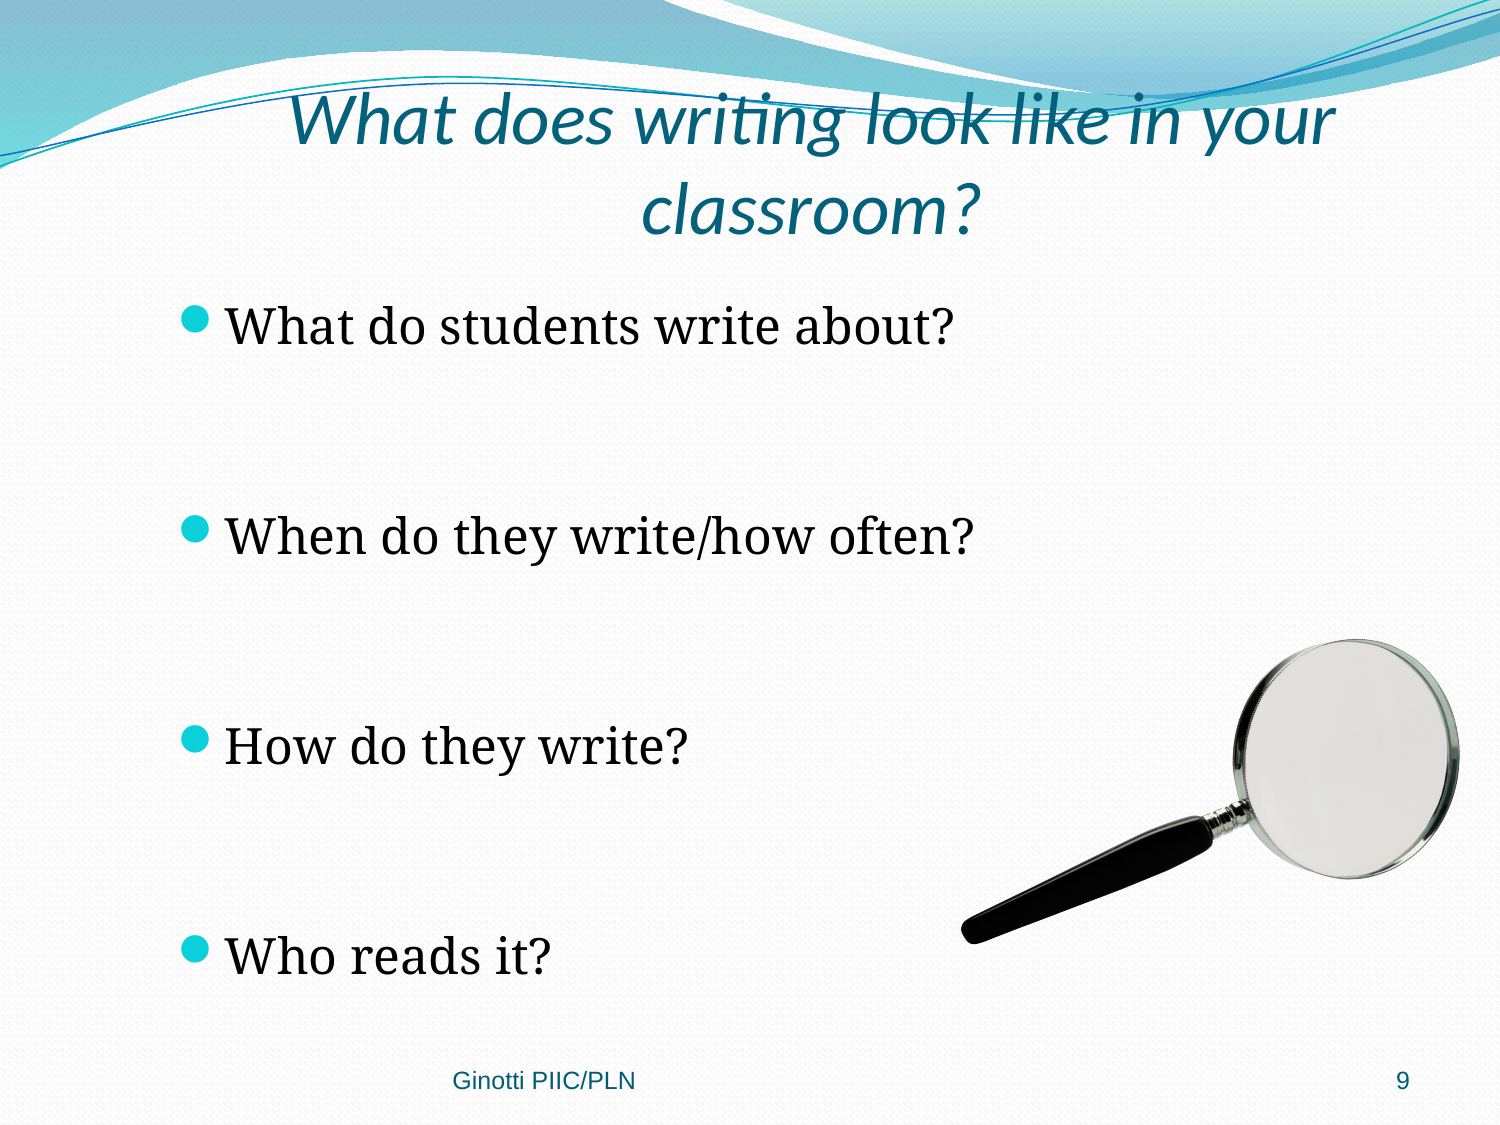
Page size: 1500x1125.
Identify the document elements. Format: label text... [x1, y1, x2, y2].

list What do students write about? When do they write/how often? How do they write? Who reads it? [162, 287, 1425, 1006]
title Big Ideas/Wrap-Up [947, 632, 1425, 965]
picture [954, 631, 1467, 952]
slide_number 9 [1299, 1042, 1425, 1103]
title What does writing look like in your classroom? [200, 45, 1425, 250]
footer Ginotti PIIC/PLN [437, 1042, 988, 1103]
